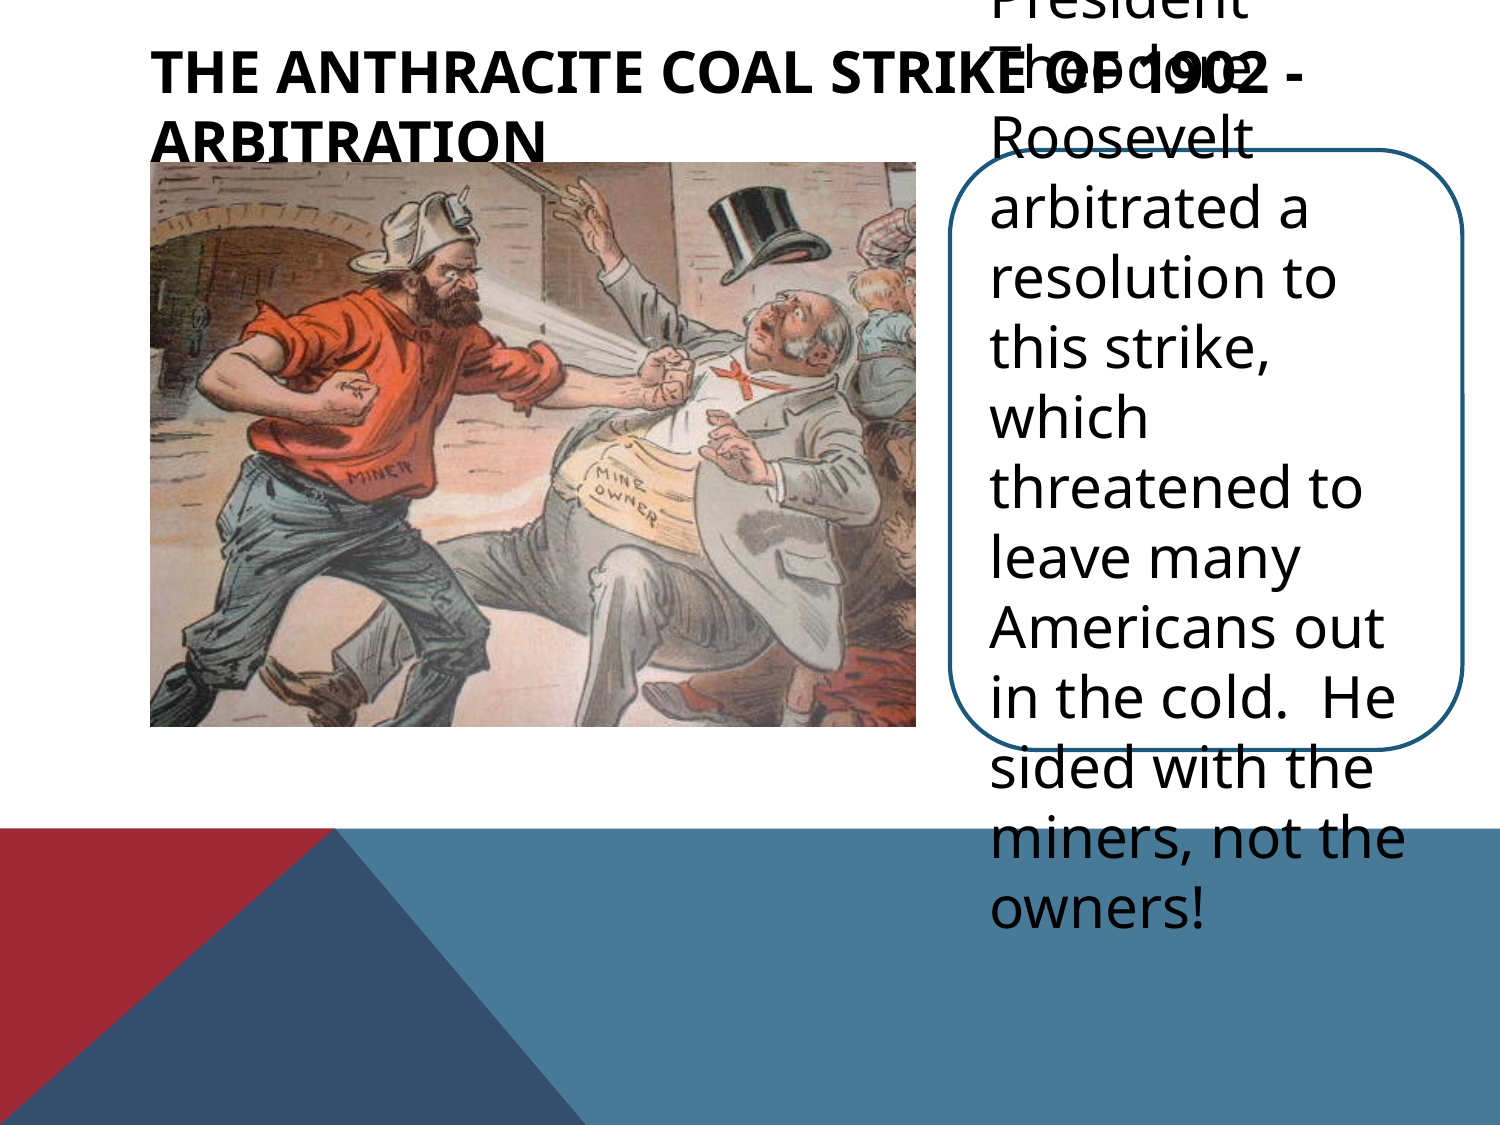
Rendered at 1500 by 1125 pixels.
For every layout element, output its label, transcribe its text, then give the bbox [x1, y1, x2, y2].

title The anthracite Coal Strike of 1902 - arbitration [135, 60, 1369, 150]
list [149, 162, 916, 727]
text_box President Theodore Roosevelt arbitrated a resolution to this strike, which threatened to leave many Americans out in the cold. He sided with the miners, not the owners! [947, 147, 1465, 753]
